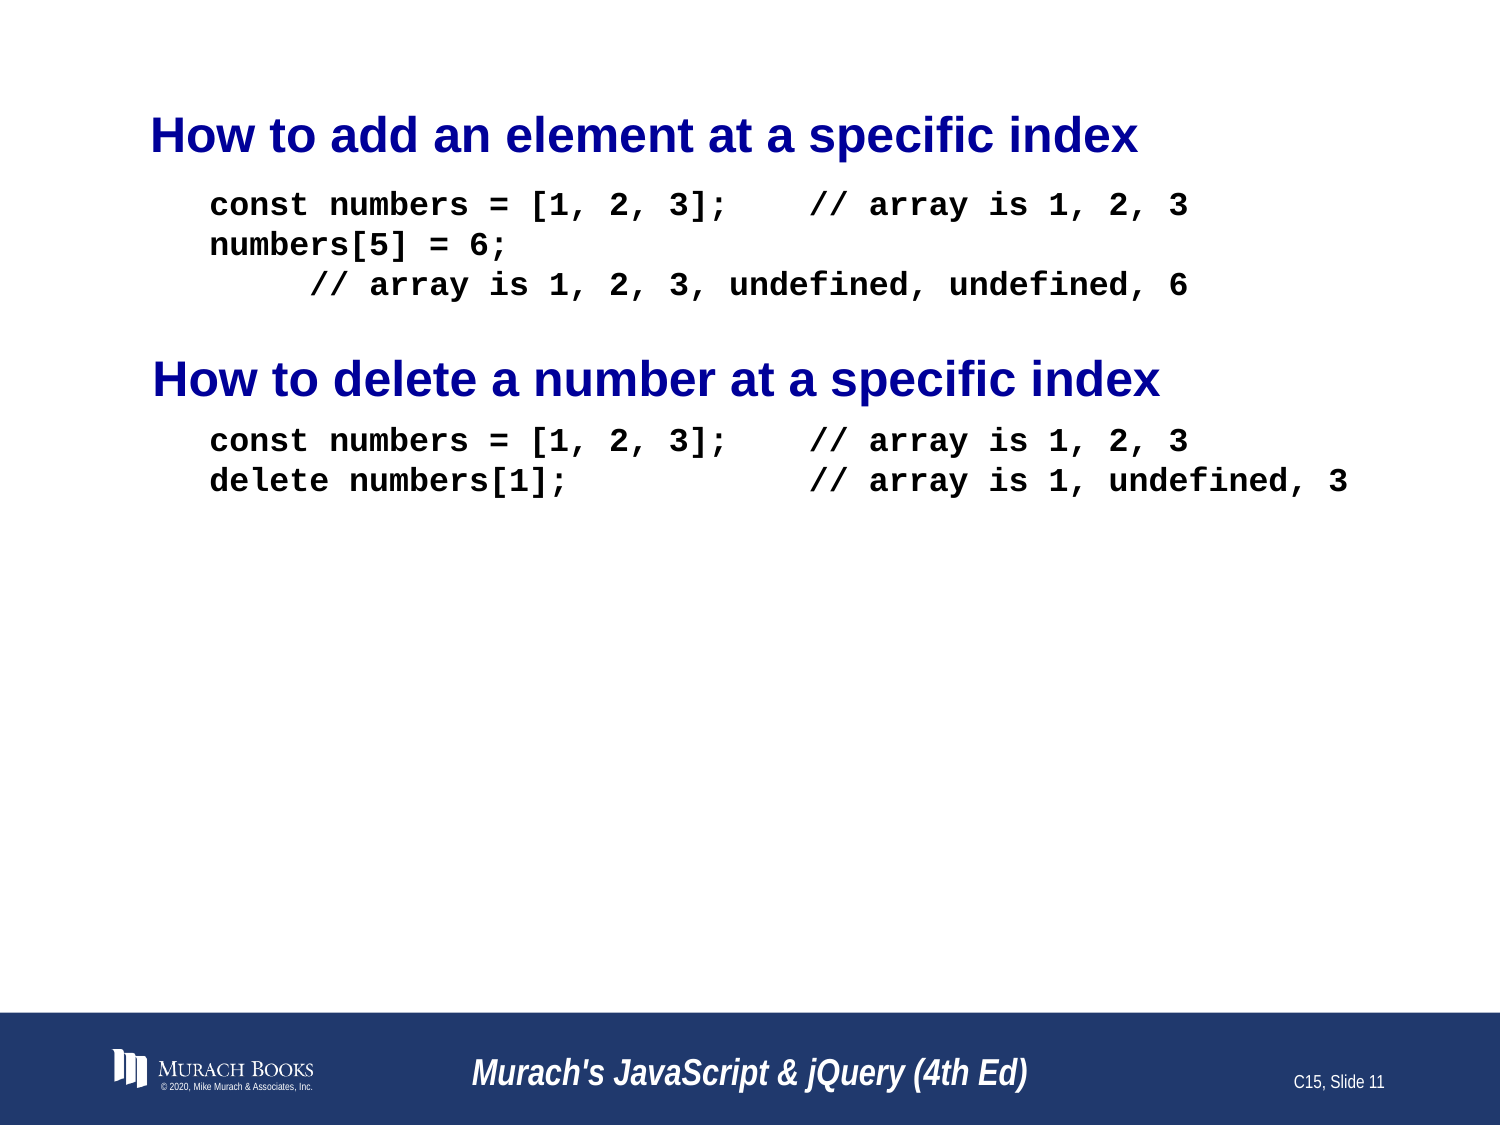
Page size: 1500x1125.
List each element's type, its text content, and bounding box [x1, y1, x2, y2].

slide_number C15, Slide 11 [1087, 1025, 1400, 1100]
footer © 2020, Mike Murach & Associates, Inc. [12, 1025, 463, 1100]
list const numbers = [1, 2, 3]; // array is 1, 2, 3 numbers[5] = 6; // array is 1, 2, 3, undefined, undefined, 6 How to delete a number at a specific index const numbers = [1, 2, 3]; // array is 1, 2, 3 delete numbers[1]; // array is 1, undefined, 3 [137, 174, 1375, 975]
slide_number Murach's JavaScript & jQuery (4th Ed) [463, 1025, 1050, 1100]
title How to add an element at a specific index [150, 102, 1350, 164]
